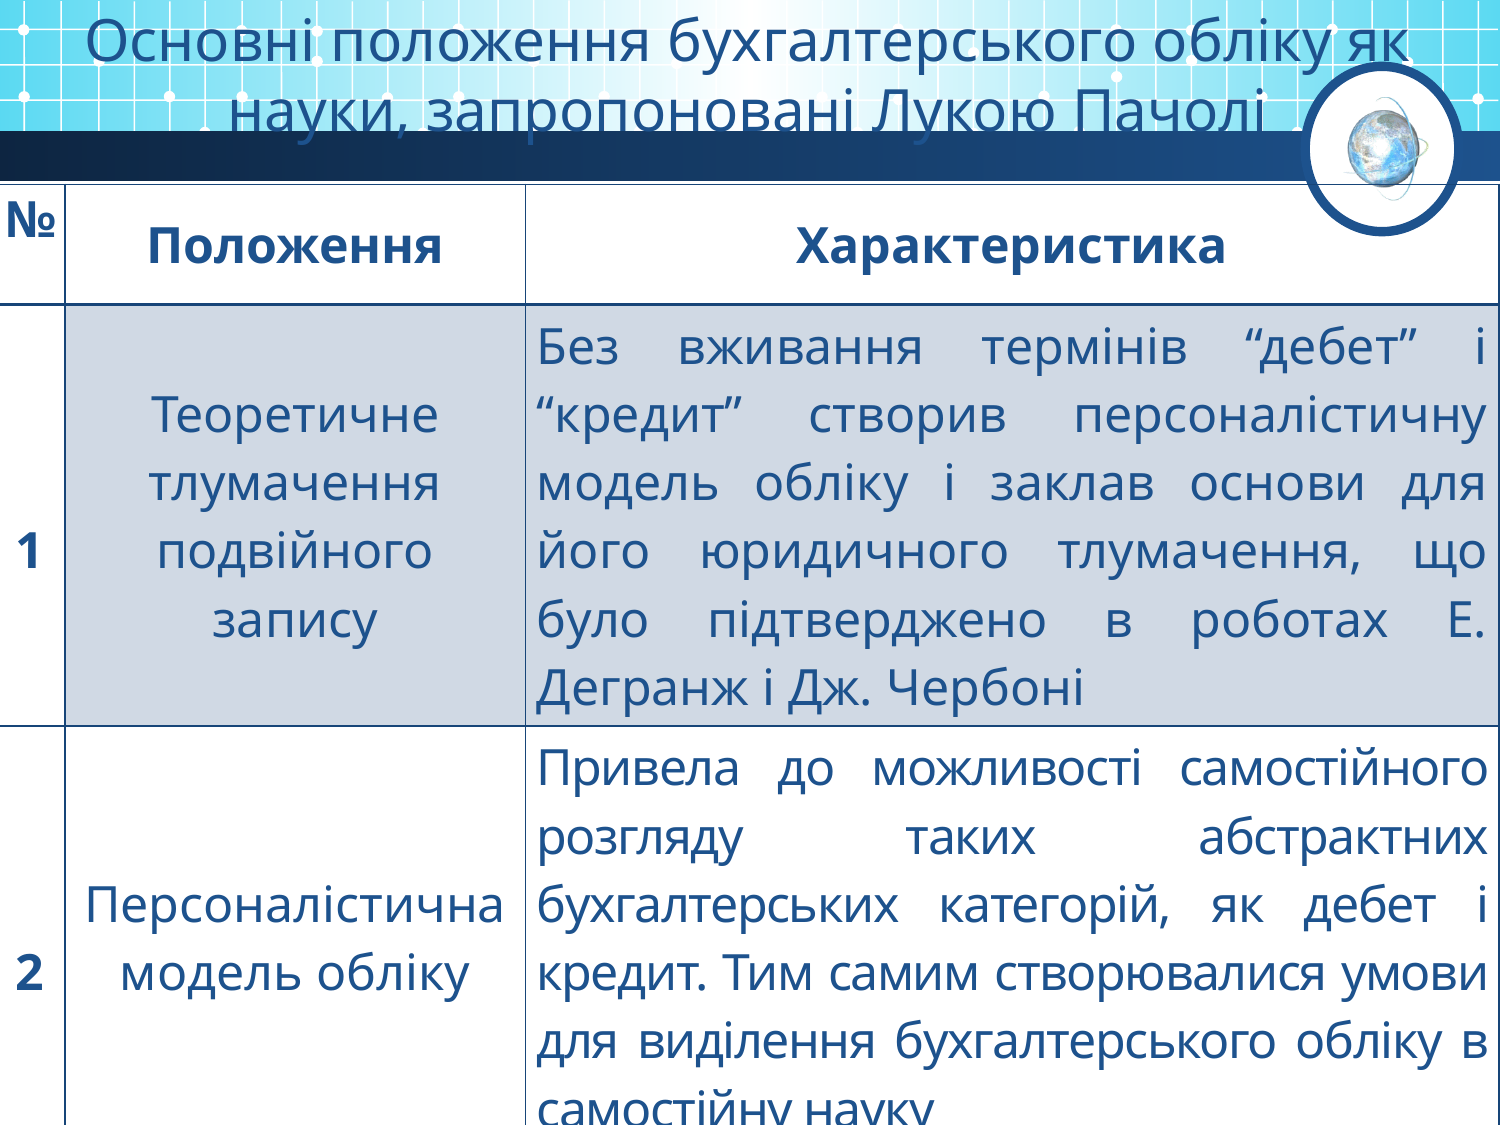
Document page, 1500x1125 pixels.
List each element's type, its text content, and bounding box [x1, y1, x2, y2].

table_cell Привела до можливості самостійного розгляду таких абстрактних бухгалтерських категорій, як дебет і кредит. Тим самим створювалися умови для виділення бухгалтерського обліку в самостійну науку [526, 727, 1498, 1125]
table_cell 1 [0, 306, 64, 725]
table_header № [0, 185, 64, 303]
table_header Характеристика [526, 185, 1498, 303]
text_box Основні положення бухгалтерського обліку як науки, запропоновані Лукою Пачолі [0, 0, 1500, 151]
table_cell Теоретичне тлумачення подвійного запису [66, 306, 525, 725]
picture [1310, 151, 1454, 184]
table_header Положення [66, 185, 525, 303]
table_cell 2 [0, 727, 64, 1125]
table_cell Персоналістична модель обліку [66, 727, 525, 1125]
table_cell Без вживання термінів “дебет” і “кредит” створив персоналістичну модель обліку і заклав основи для його юридичного тлумачення, що було підтверджено в роботах Е. Дегранж і Дж. Чербоні [526, 306, 1498, 725]
